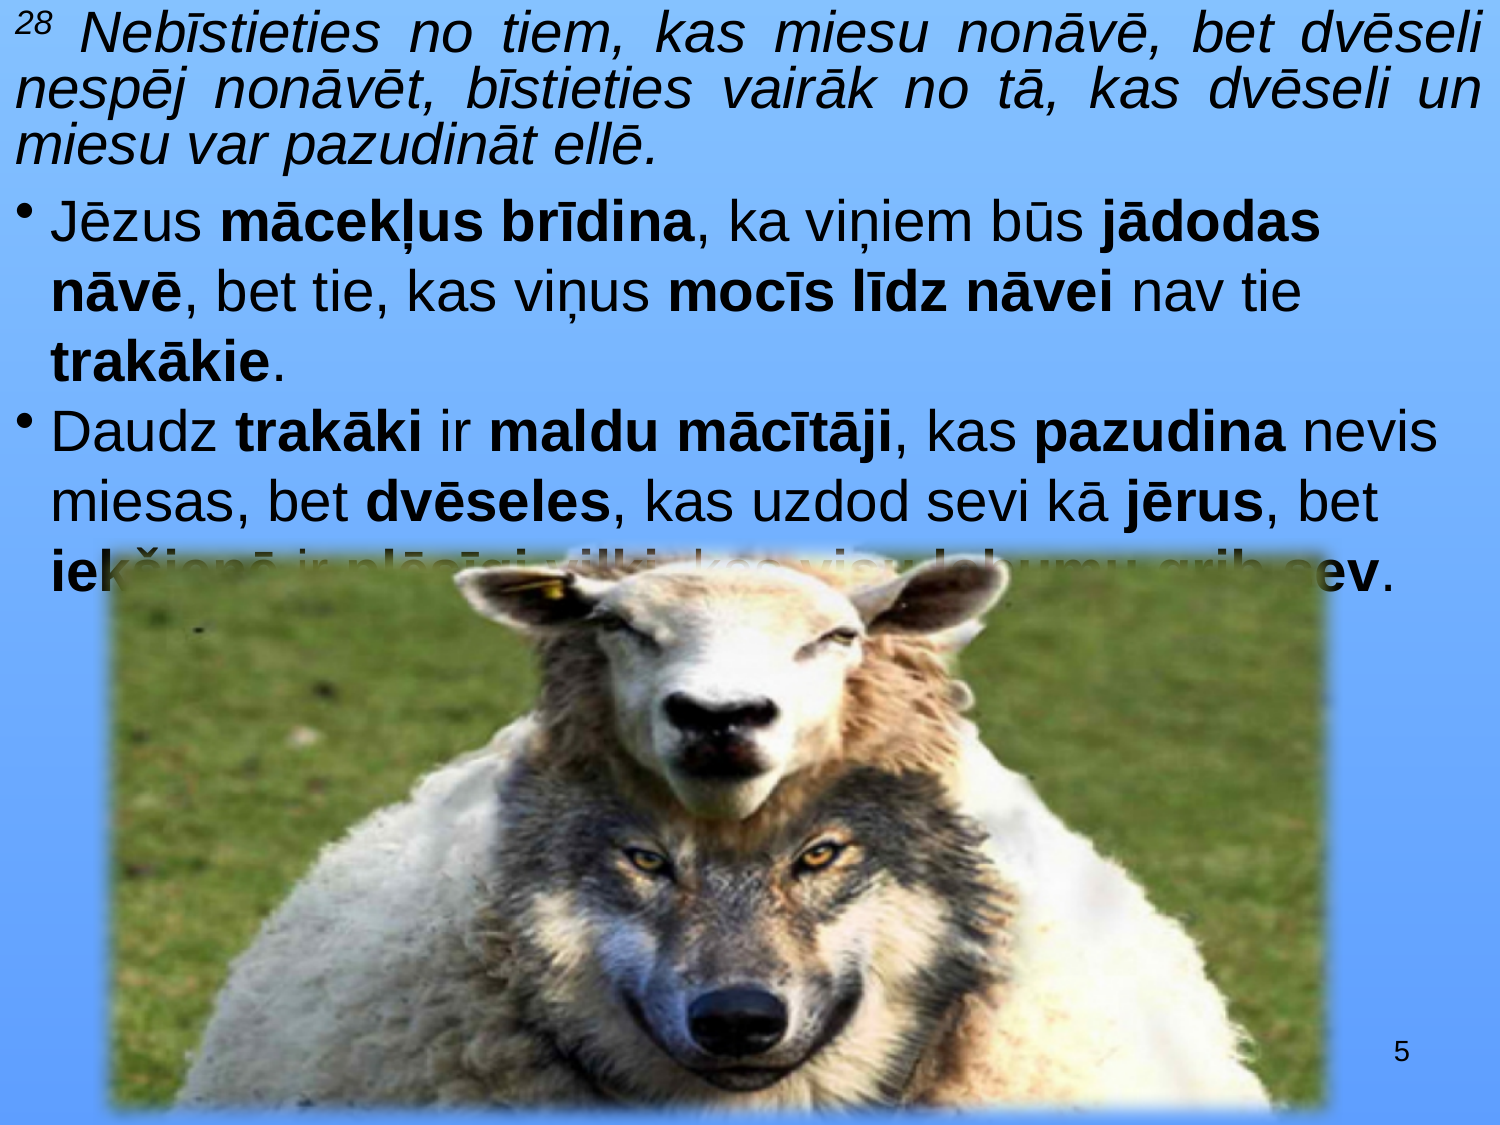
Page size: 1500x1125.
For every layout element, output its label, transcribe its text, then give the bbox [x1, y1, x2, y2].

list 28 Nebīstieties no tiem, kas miesu nonāvē, bet dvēseli nespēj nonāvēt, bīstieties vairāk no tā, kas dvēseli un miesu var pazudināt ellē. [0, 0, 1500, 175]
slide_number 5 [1348, 1024, 1426, 1103]
text_box Jēzus mācekļus brīdina, ka viņiem būs jādodas nāvē, bet tie, kas viņus mocīs līdz nāvei nav tie trakākie. Daudz trakāki ir maldu mācītāji, kas pazudina nevis miesas, bet dvēseles, kas uzdod sevi kā jērus, bet iekšienē ir plēsīgi vilki, kas visu labumu grib sev. [0, 175, 1500, 611]
picture [93, 538, 1344, 1125]
